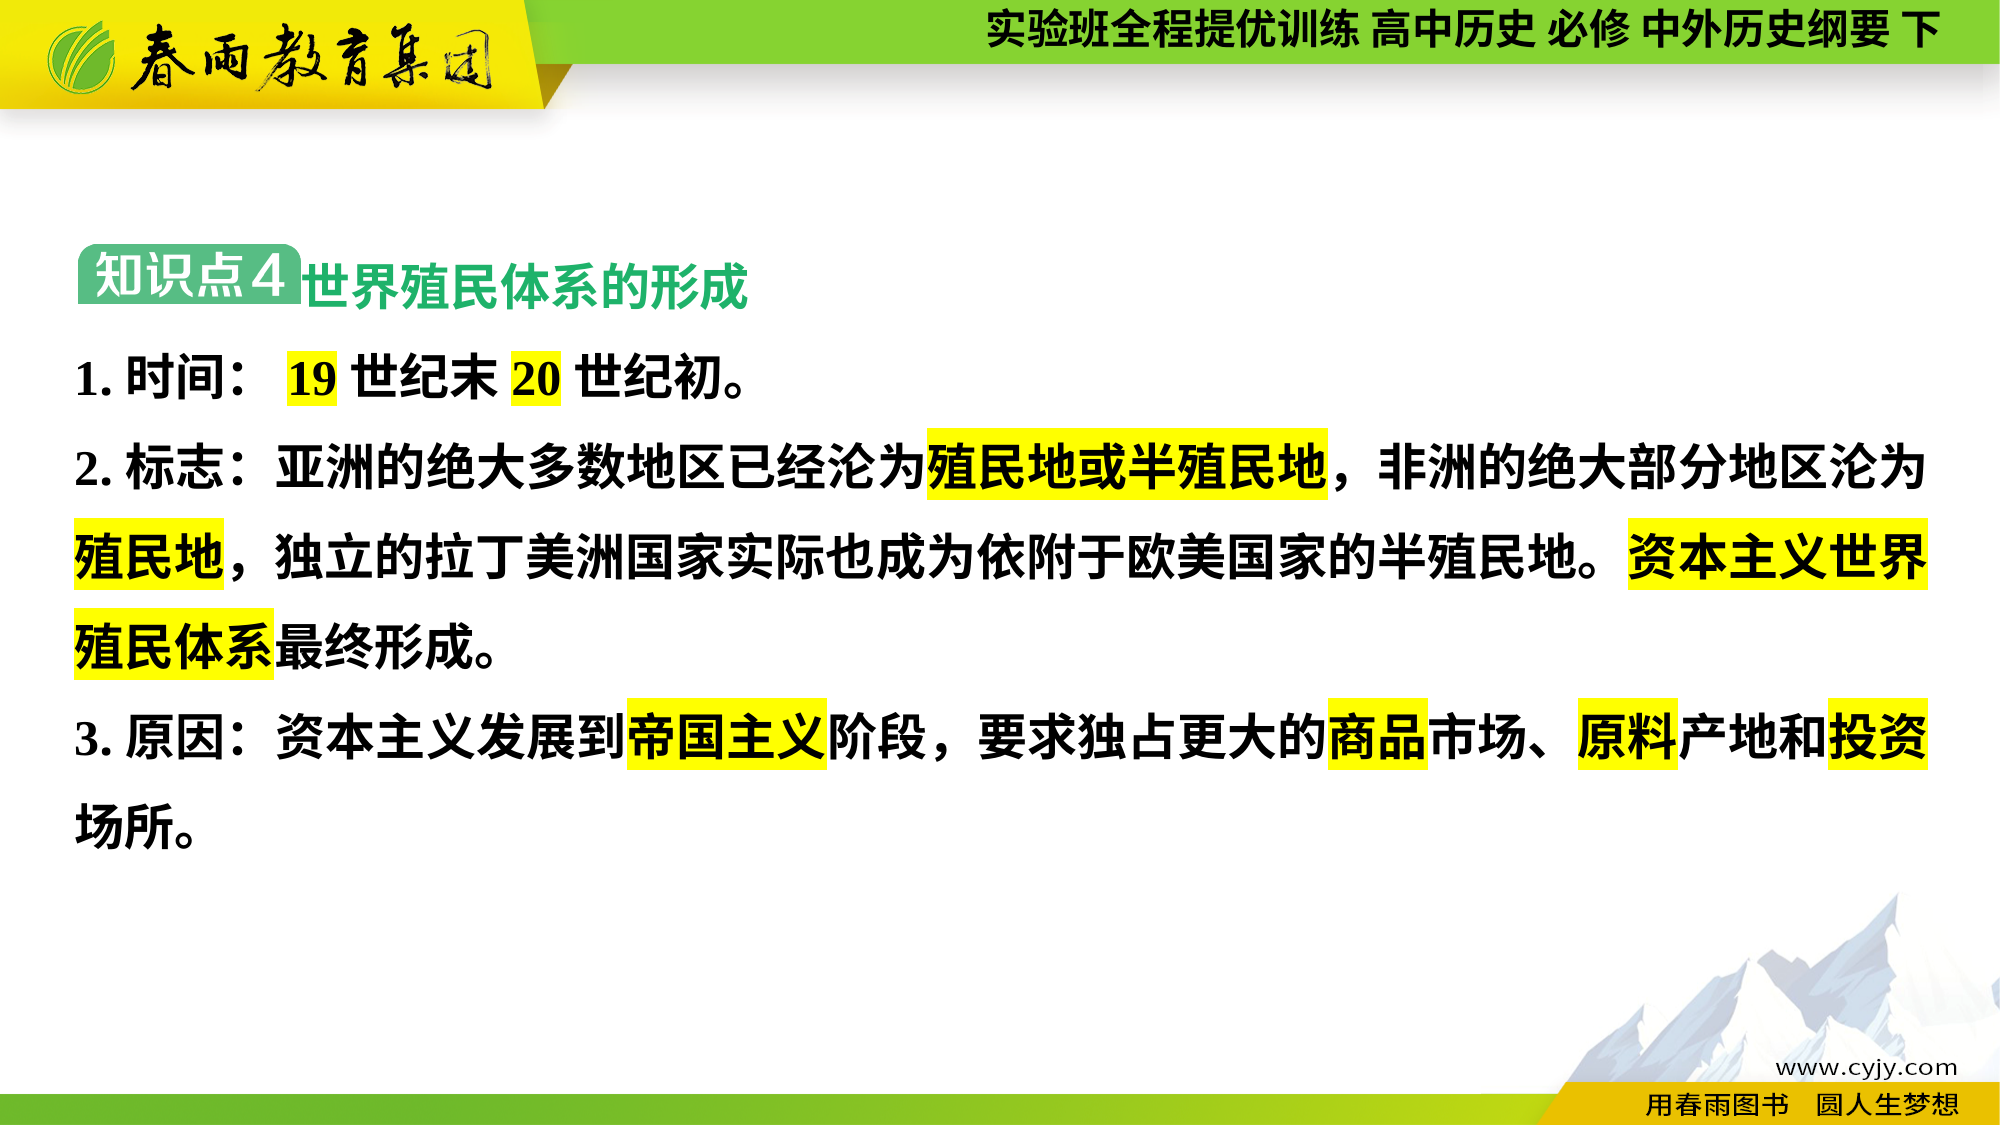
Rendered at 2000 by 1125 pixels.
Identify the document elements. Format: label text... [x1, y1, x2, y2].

picture [0, 0, 2000, 1125]
list 世界殖民体系的形成 1.时间：19世纪末20世纪初。 2.标志：亚洲的绝大多数地区已经沦为殖民地或半殖民地，非洲的绝大部分地区沦为殖民地，独立的拉丁美洲国家实际也成为依附于欧美国家的半殖民地。资本主义世界殖民体系最终形成。 3.原因：资本主义发展到帝国主义阶段，要求独占更大的商品市场、原料产地和投资场所。 [59, 218, 1944, 858]
